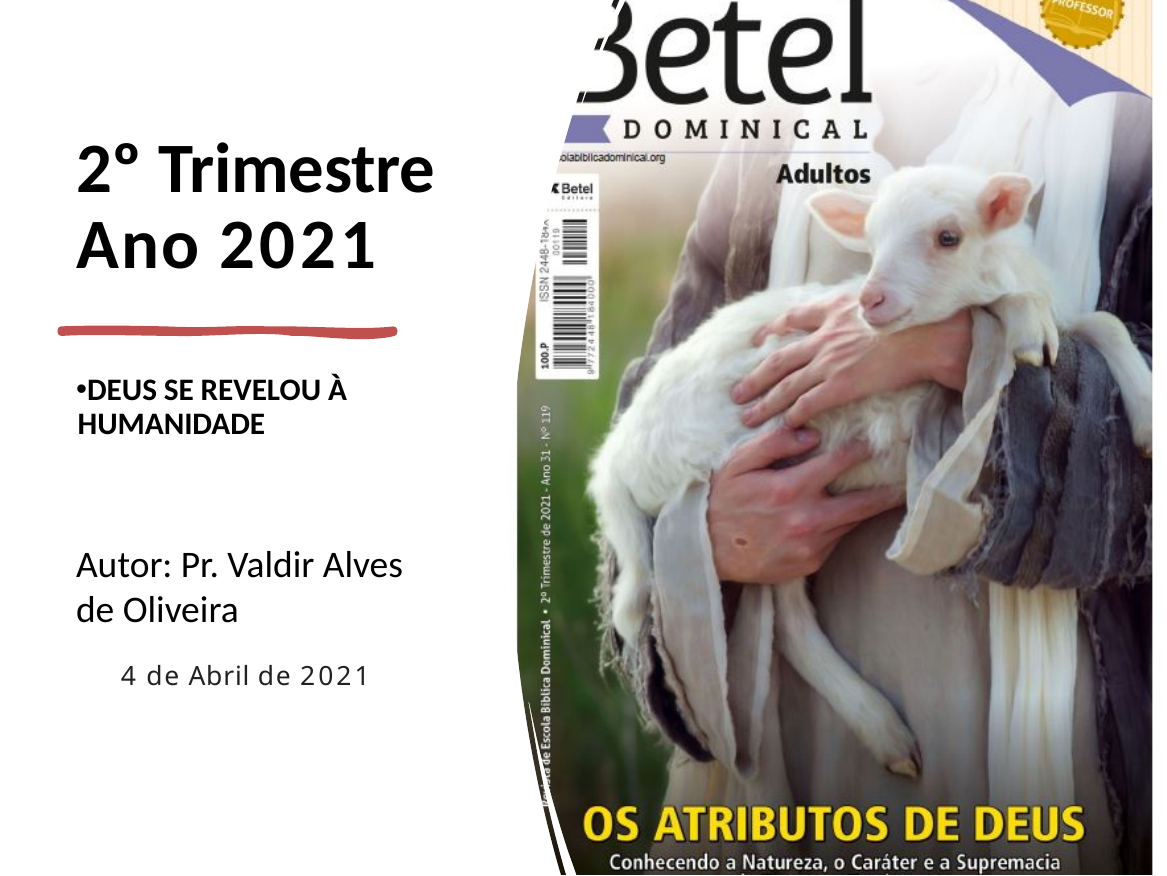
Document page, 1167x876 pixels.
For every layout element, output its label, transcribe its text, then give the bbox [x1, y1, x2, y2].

title 2º Trimestre Ano 2021 [61, 41, 480, 292]
text_box Autor: Pr. Valdir Alves de Oliveira [61, 532, 459, 638]
picture [507, 0, 1167, 875]
text_box DEUS SE REVELOU À HUMANIDADE [61, 366, 468, 791]
text_box [59, 327, 396, 338]
text_box 4 de Abril de 2021 [119, 638, 389, 691]
text_box [0, 0, 505, 875]
